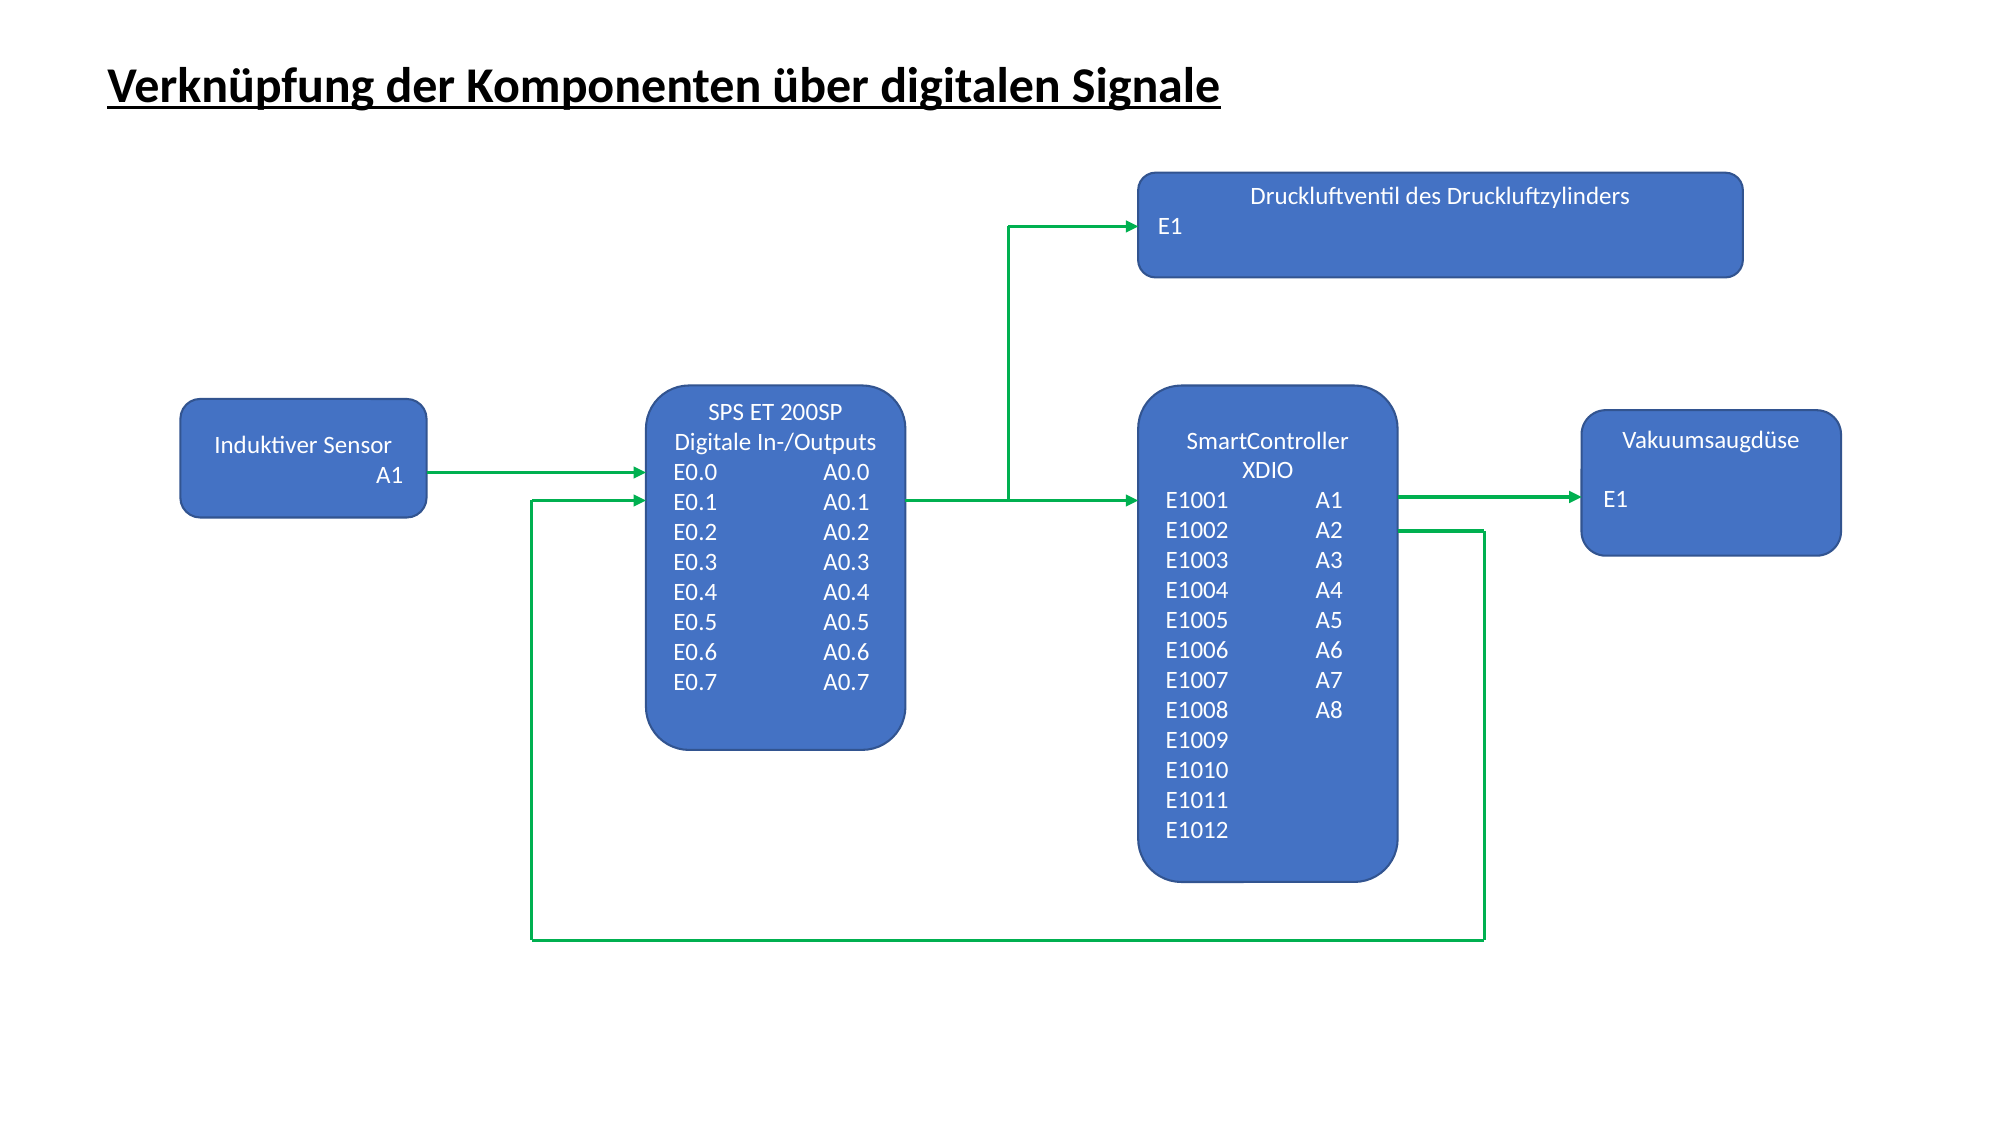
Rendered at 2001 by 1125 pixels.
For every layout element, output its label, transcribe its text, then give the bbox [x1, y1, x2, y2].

text_box SPS ET 200SP Digitale In-/Outputs E0.0 A0.0 E0.1 A0.1 E0.2 A0.2 E0.3 A0.3 E0.4 A0.4 E0.5 A0.5 E0.6 A0.6 E0.7 A0.7 [644, 384, 907, 751]
text_box SmartController XDIO E1001 A1 E1002 A2 E1003 A3 E1004 A4 E1005 A5 E1006 A6 E1007 A7 E1008 A8 E1009 E1010 E1011 E1012 [1137, 384, 1399, 884]
text_box Induktiver Sensor A1 [179, 397, 428, 519]
text_box Verknüpfung der Komponenten über digitalen Signale [92, 45, 1290, 120]
text_box Druckluftventil des Druckluftzylinders E1 [1137, 171, 1744, 279]
text_box Vakuumsaugdüse E1 [1580, 409, 1843, 557]
